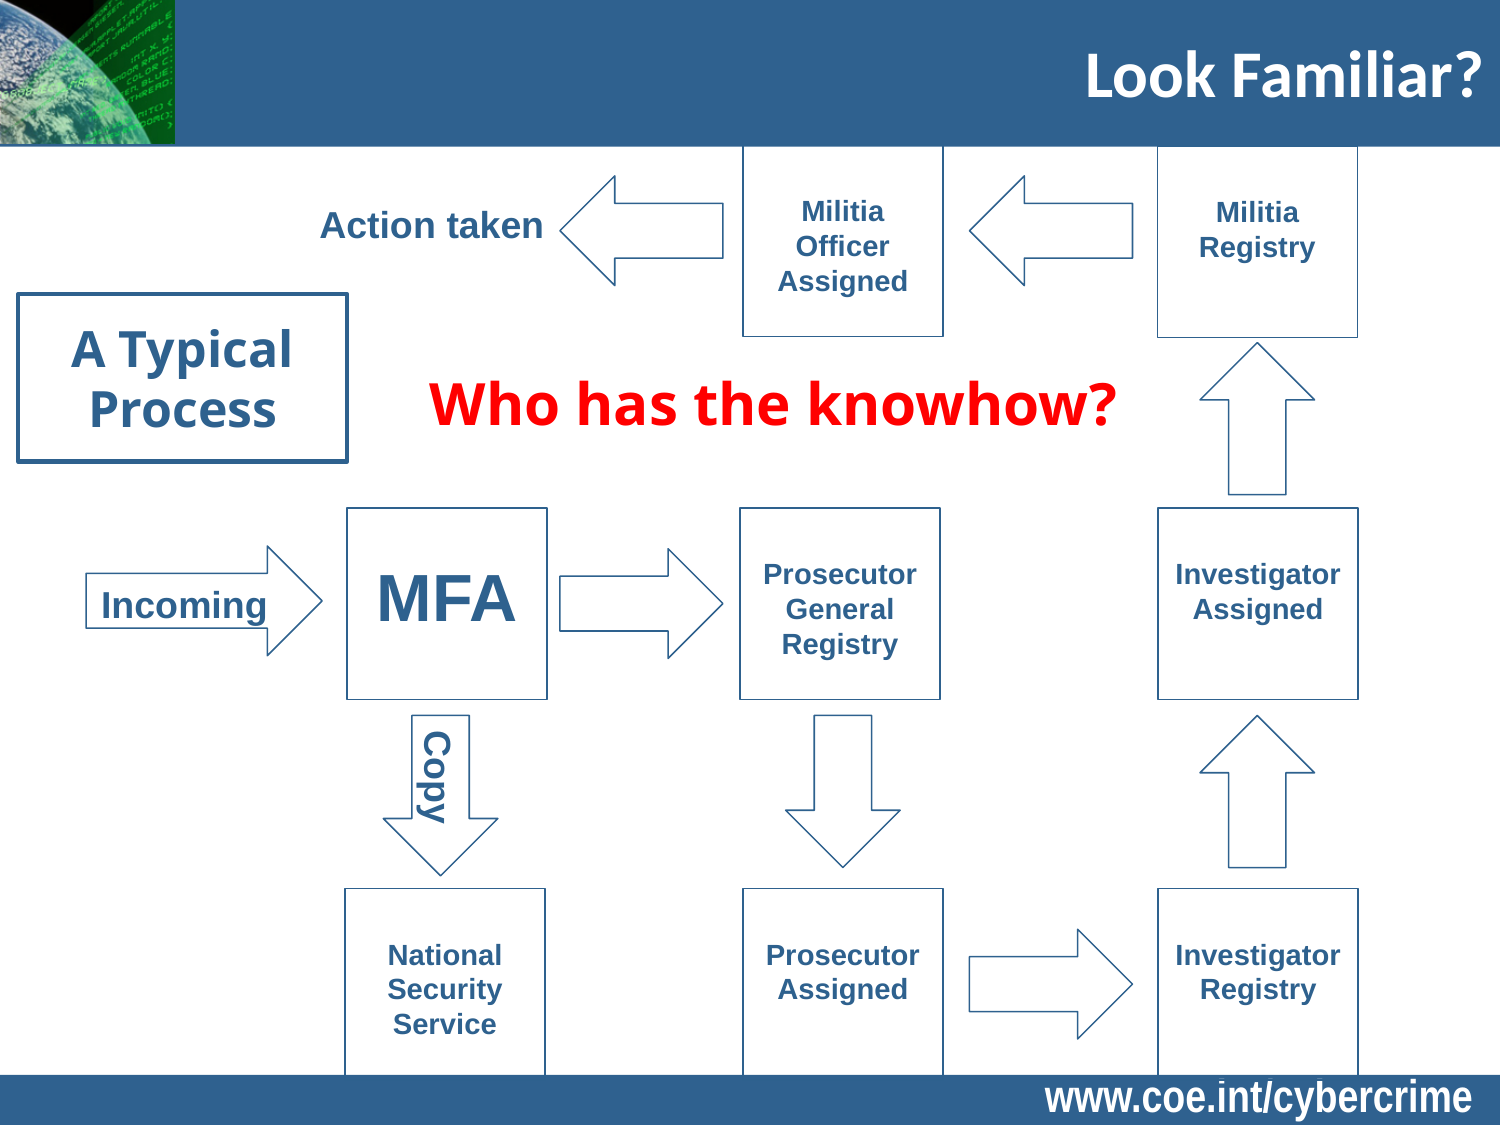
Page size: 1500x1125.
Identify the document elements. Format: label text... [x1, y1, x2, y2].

text_box Look Familiar? [179, 0, 1500, 149]
picture [0, 0, 175, 144]
text_box www.coe.int/cybercrime [1030, 1059, 1500, 1125]
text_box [17, 140, 1359, 1081]
text_box [0, 1073, 1030, 1125]
